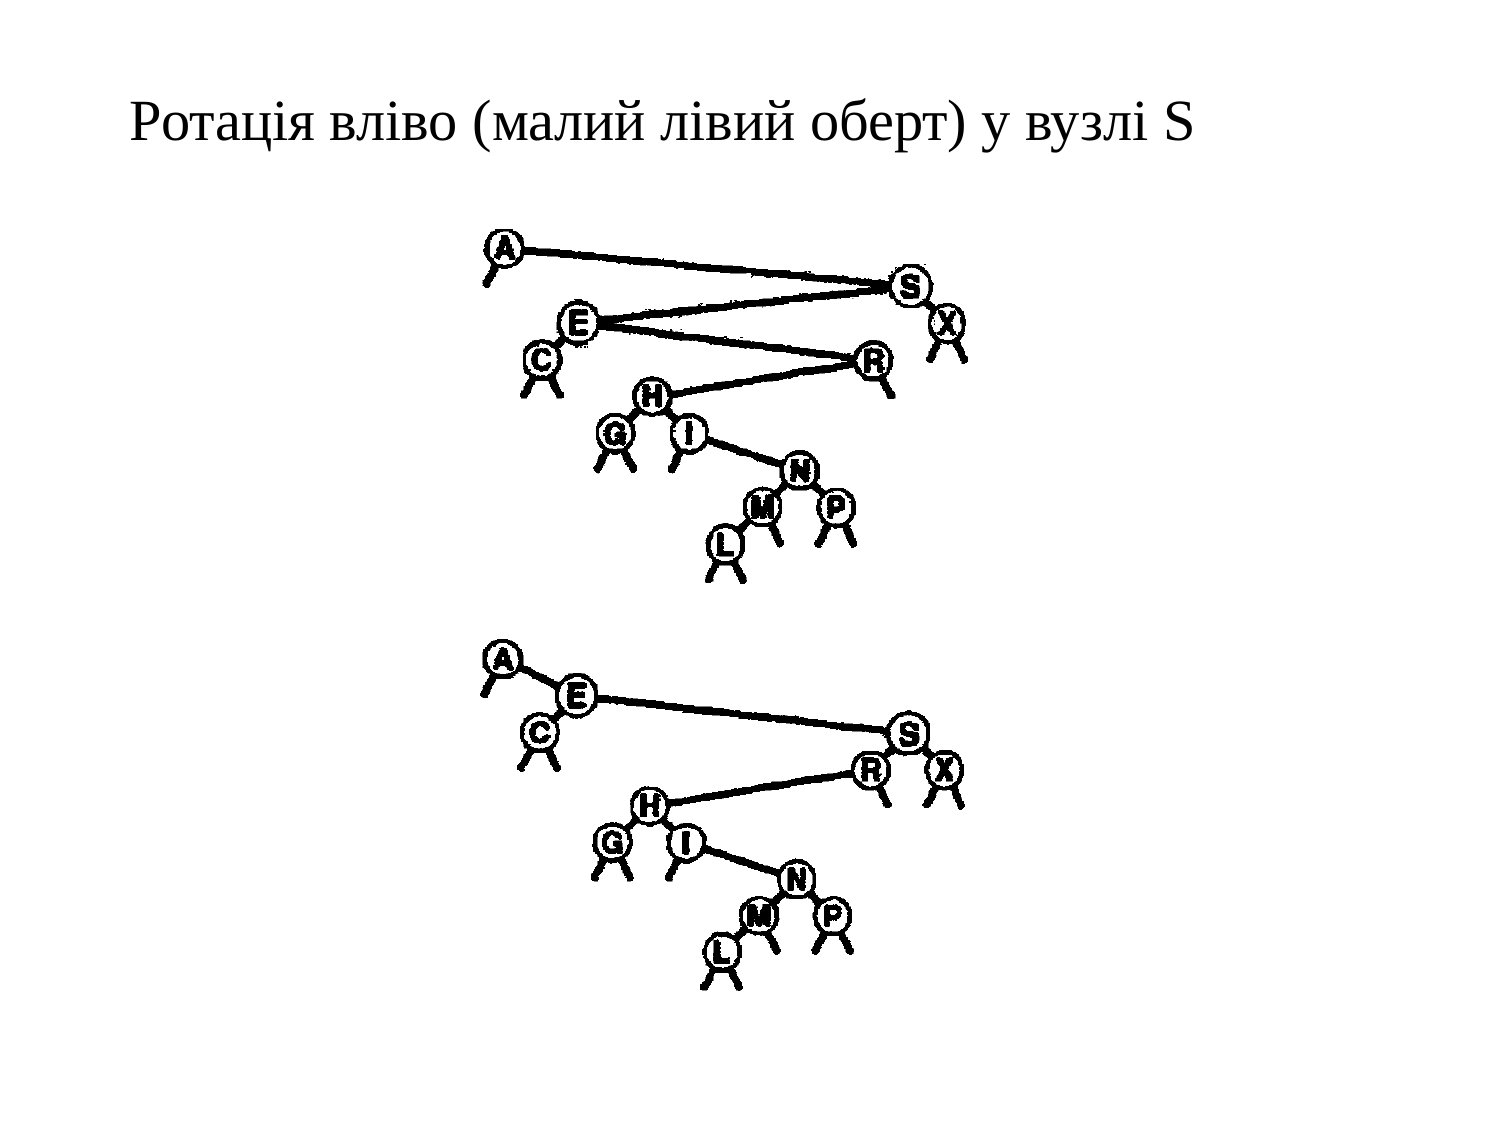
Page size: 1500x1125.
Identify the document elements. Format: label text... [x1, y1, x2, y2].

picture [448, 207, 987, 1016]
list Ротація вліво (малий лівий оберт) у вузлі S [0, 58, 1500, 173]
